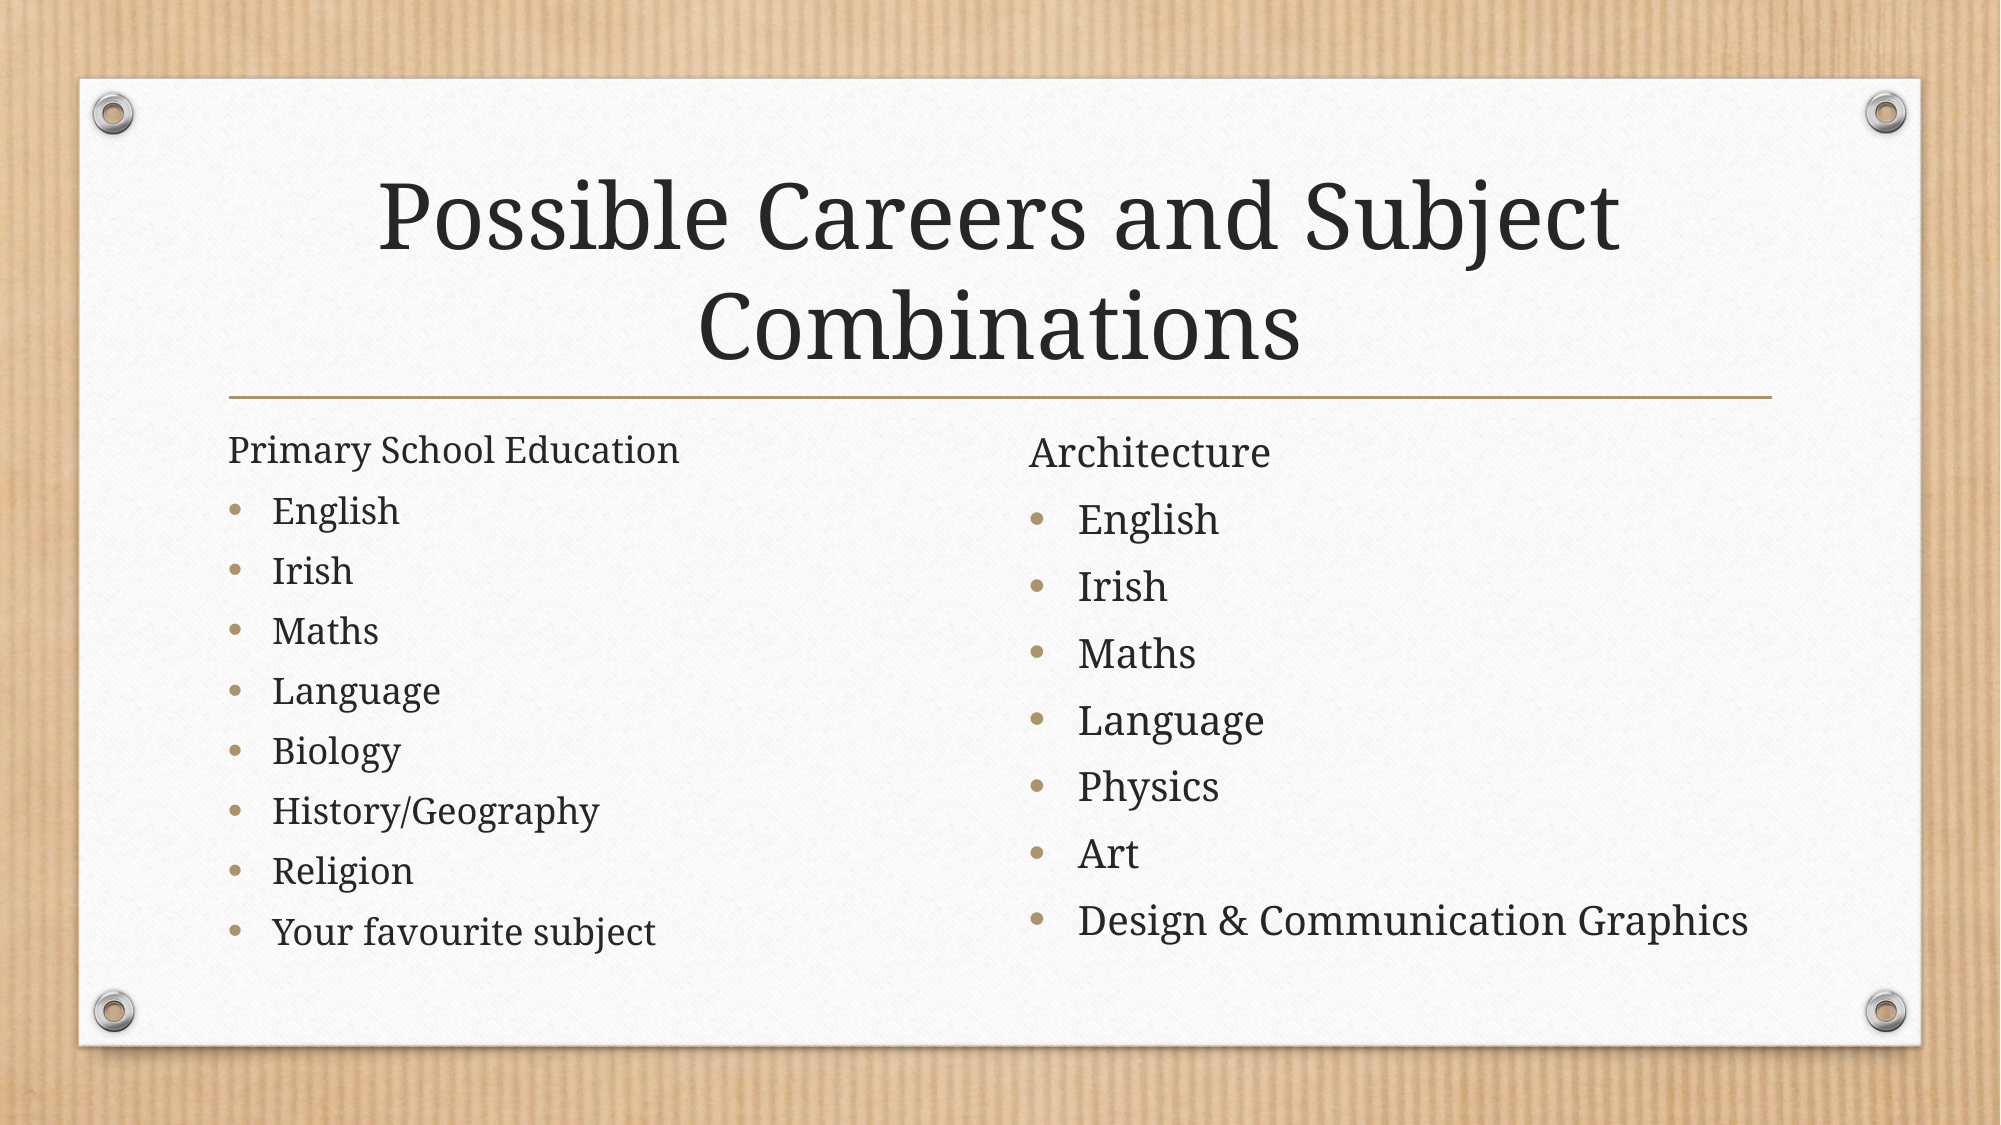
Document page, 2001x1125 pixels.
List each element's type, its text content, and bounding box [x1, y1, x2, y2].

list Primary School Education English Irish Maths Language Biology History/Geography Religion Your favourite subject [213, 420, 987, 963]
list Architecture English Irish Maths Language Physics Art Design & Communication Graphics [1013, 420, 1788, 963]
picture [0, 0, 2001, 1125]
title Possible Careers and Subject Combinations [212, 161, 1788, 375]
